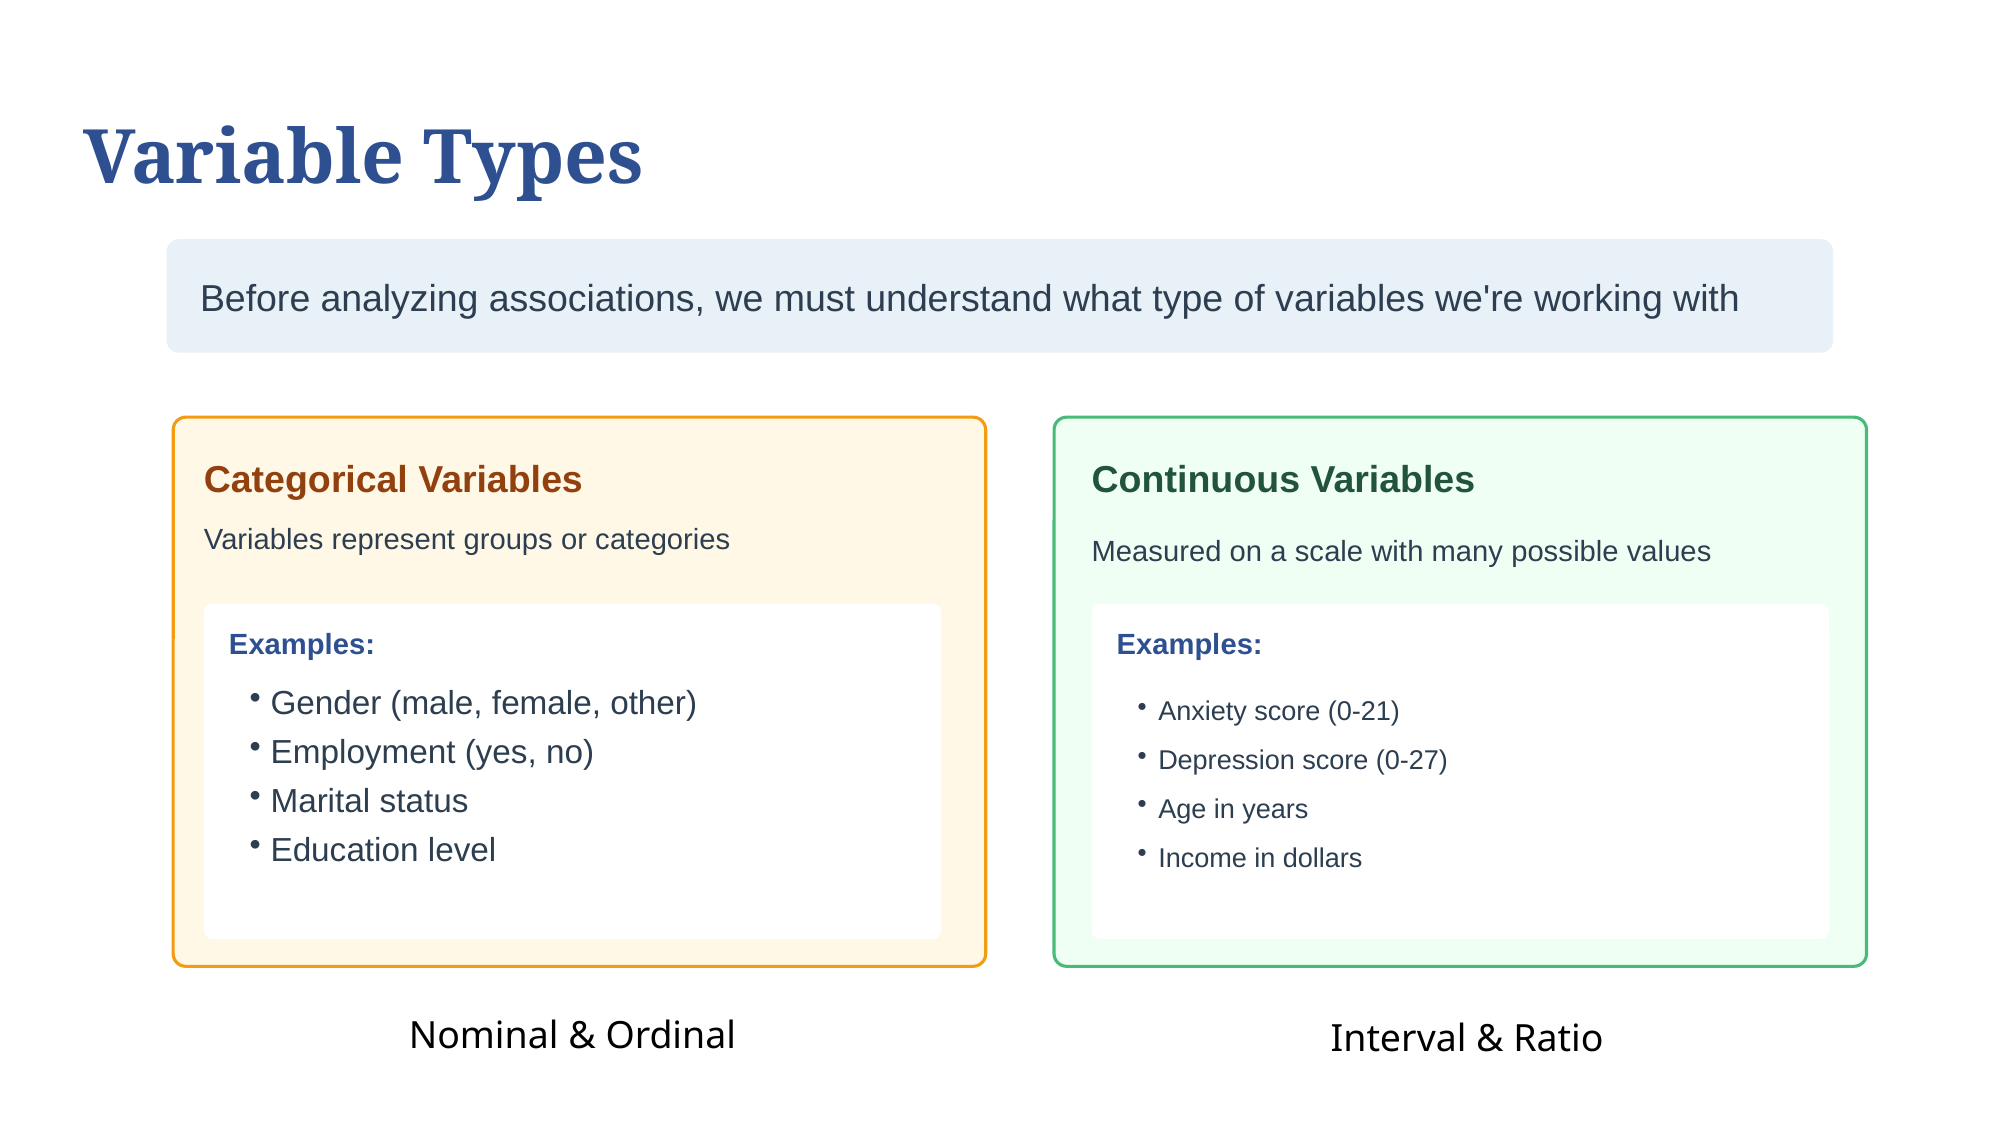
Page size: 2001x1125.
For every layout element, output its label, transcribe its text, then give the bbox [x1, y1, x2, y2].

text_box Interval & Ratio [1095, 1006, 1839, 1067]
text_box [1053, 416, 1868, 967]
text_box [166, 238, 1834, 354]
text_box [172, 416, 987, 967]
text_box Variable Types [83, 109, 1076, 199]
text_box Nominal & Ordinal [201, 1003, 945, 1064]
